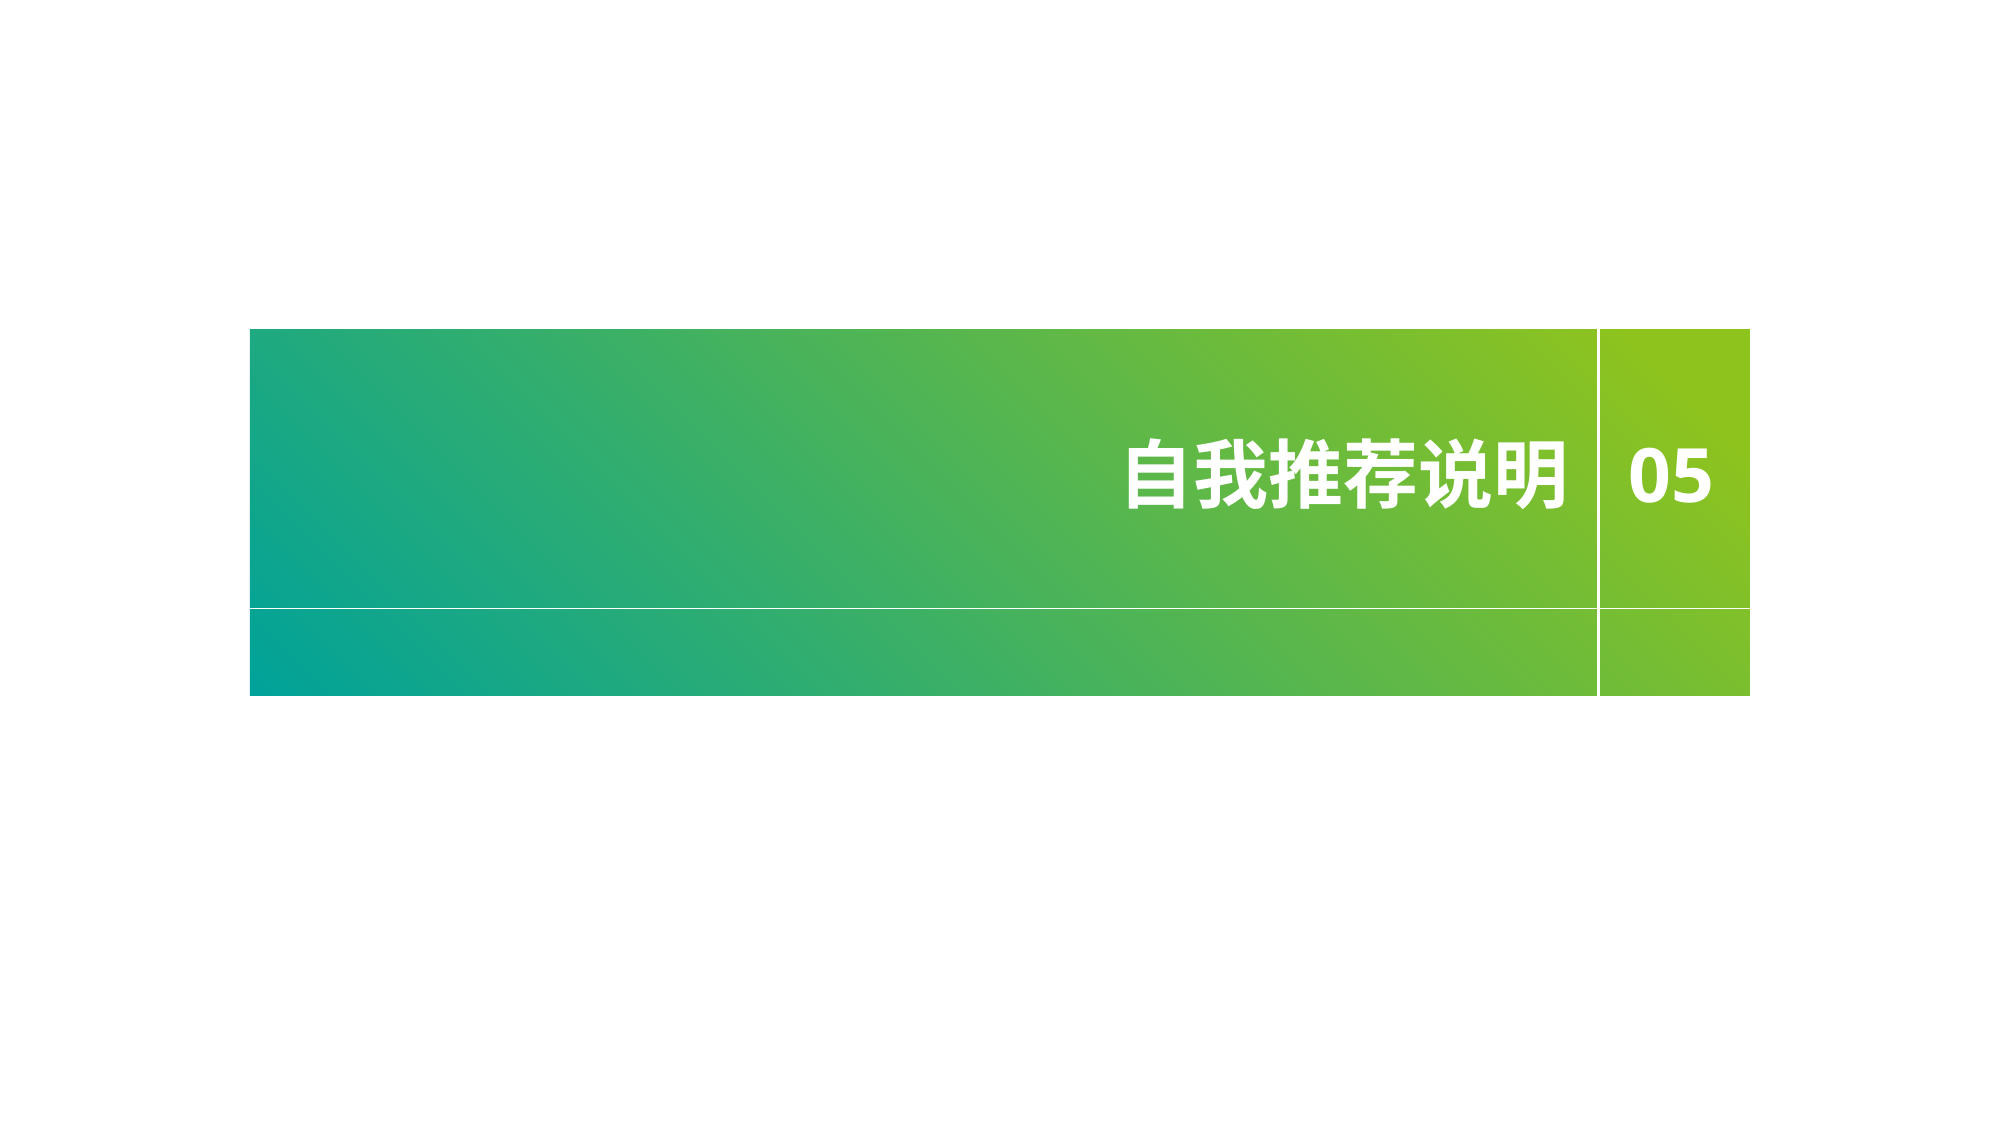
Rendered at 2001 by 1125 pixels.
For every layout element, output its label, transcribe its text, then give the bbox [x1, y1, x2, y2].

text_box [249, 329, 1751, 697]
text_box 自我推荐说明 [865, 406, 1584, 527]
text_box 05 [1613, 406, 1763, 527]
